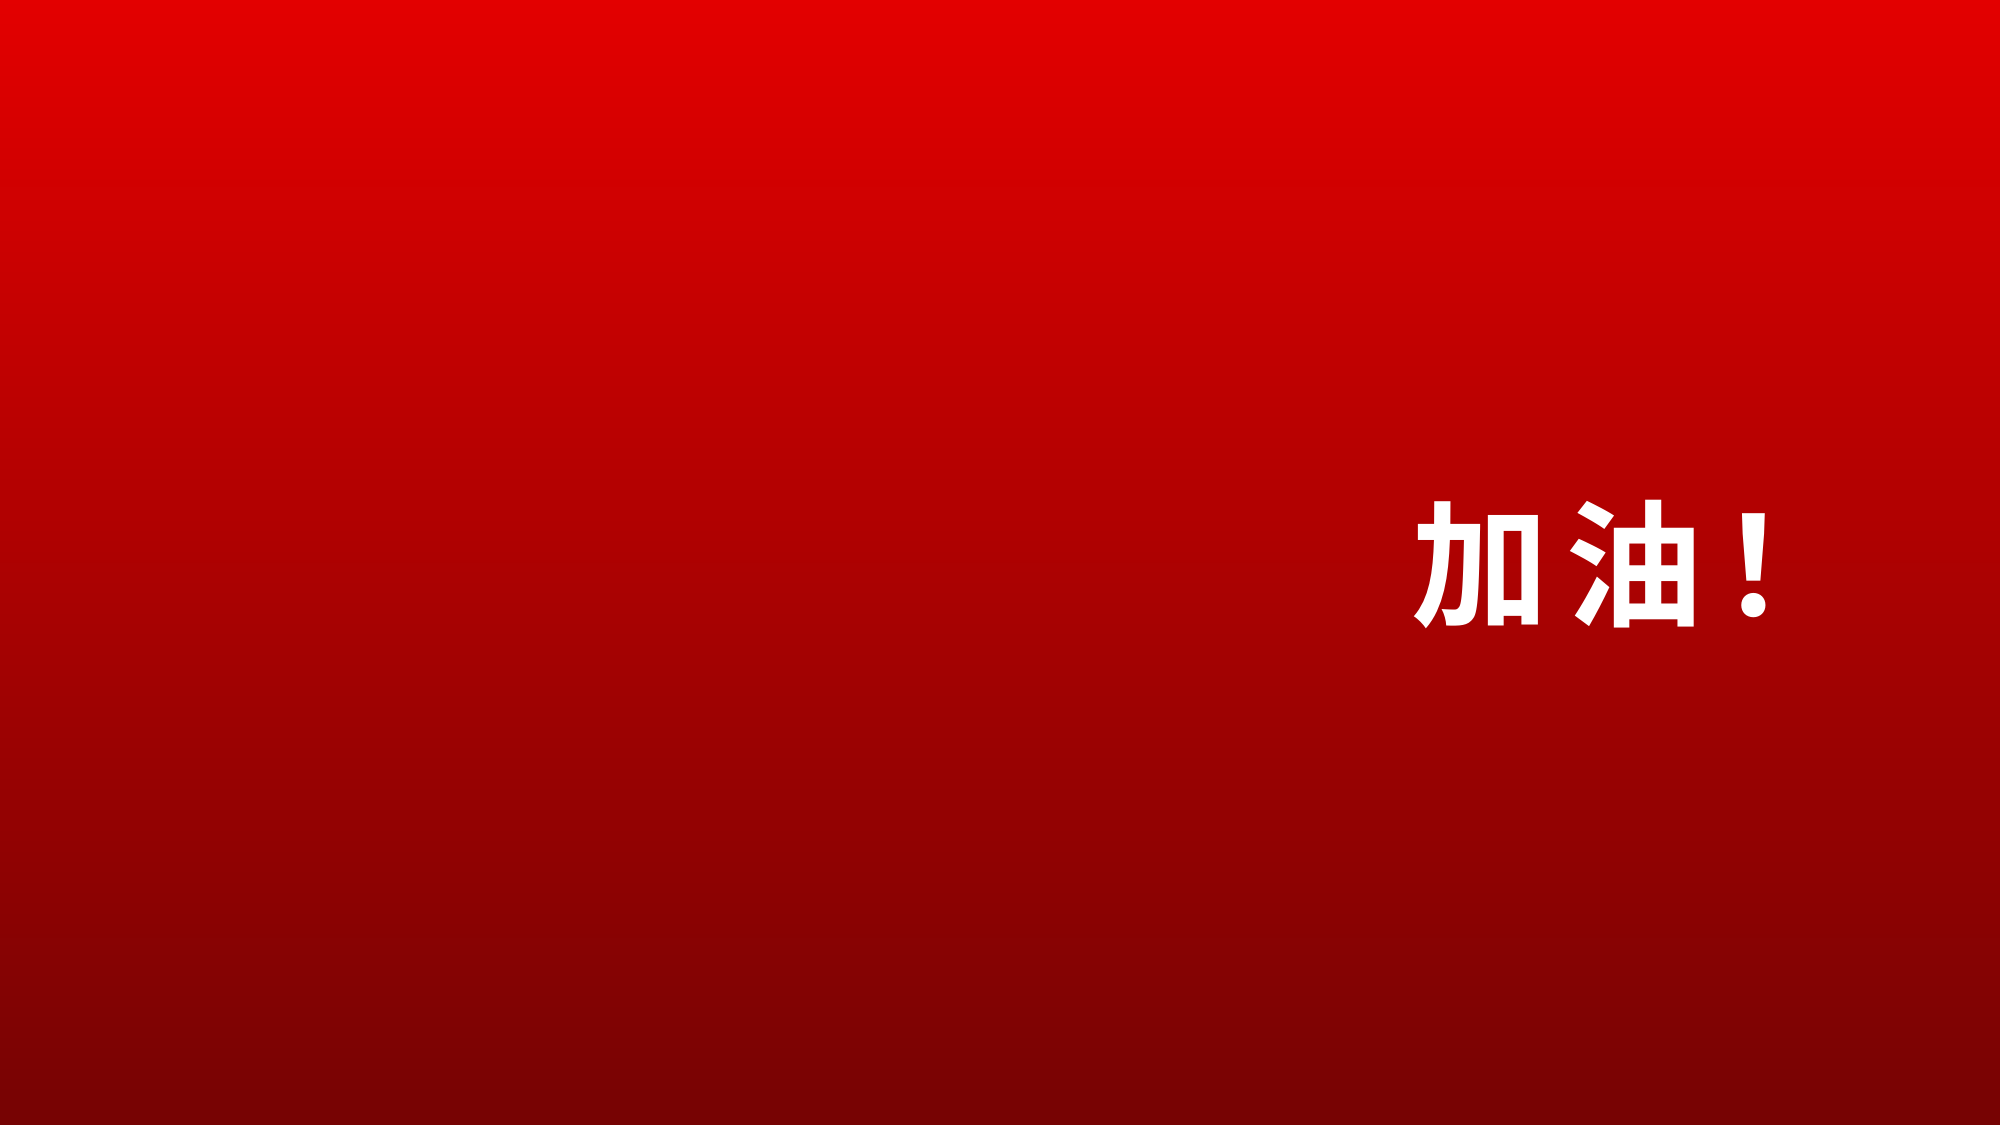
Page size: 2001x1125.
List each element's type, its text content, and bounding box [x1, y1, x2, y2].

text_box 加油！ [1387, 471, 1881, 652]
